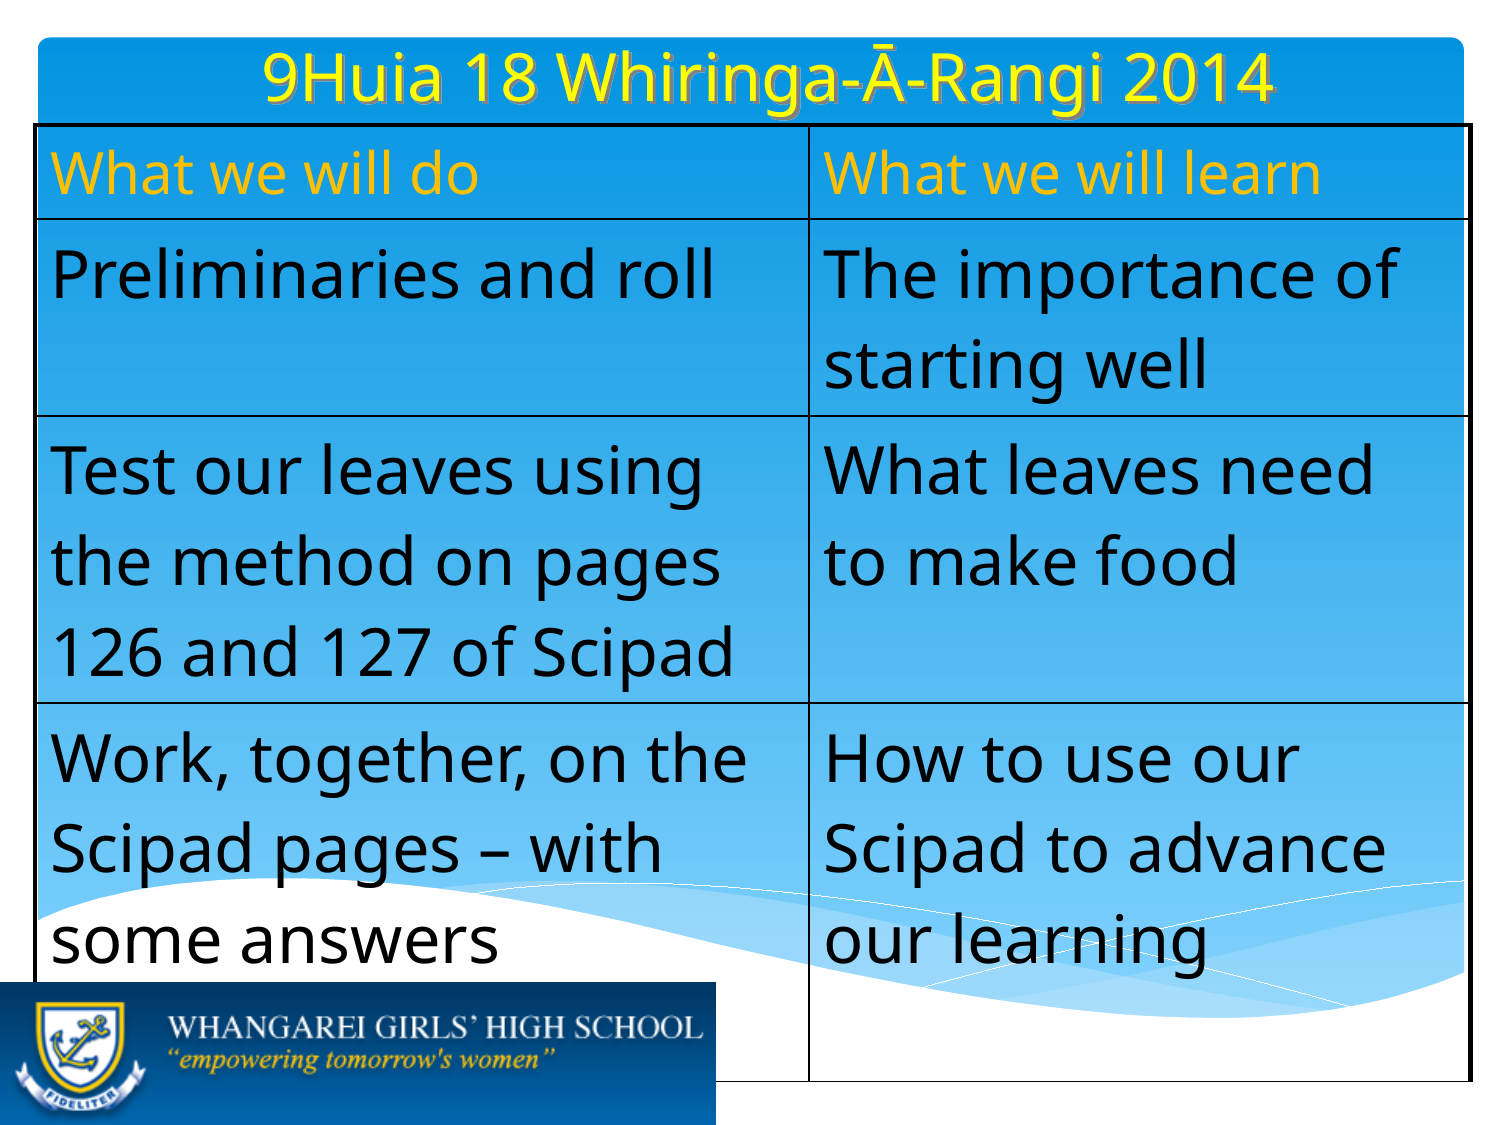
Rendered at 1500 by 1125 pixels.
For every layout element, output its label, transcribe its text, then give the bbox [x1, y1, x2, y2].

text_box 9Huia 18 Whiringa-Ā-Rangi 2014 [162, 24, 1375, 123]
table_cell What leaves need to make food [810, 417, 1468, 702]
table_cell Preliminaries and roll [37, 220, 808, 415]
table_header What we will do [37, 127, 808, 218]
table_cell The importance of starting well [810, 220, 1468, 415]
table_cell Test our leaves using the method on pages 126 and 127 of Scipad [37, 417, 808, 702]
table_header What we will learn [810, 127, 1468, 218]
table_cell Work, together, on the Scipad pages – with some answers provided by Mr H. [37, 704, 808, 1081]
picture [0, 982, 716, 1125]
table_cell How to use our Scipad to advance our learning [810, 704, 1468, 1081]
